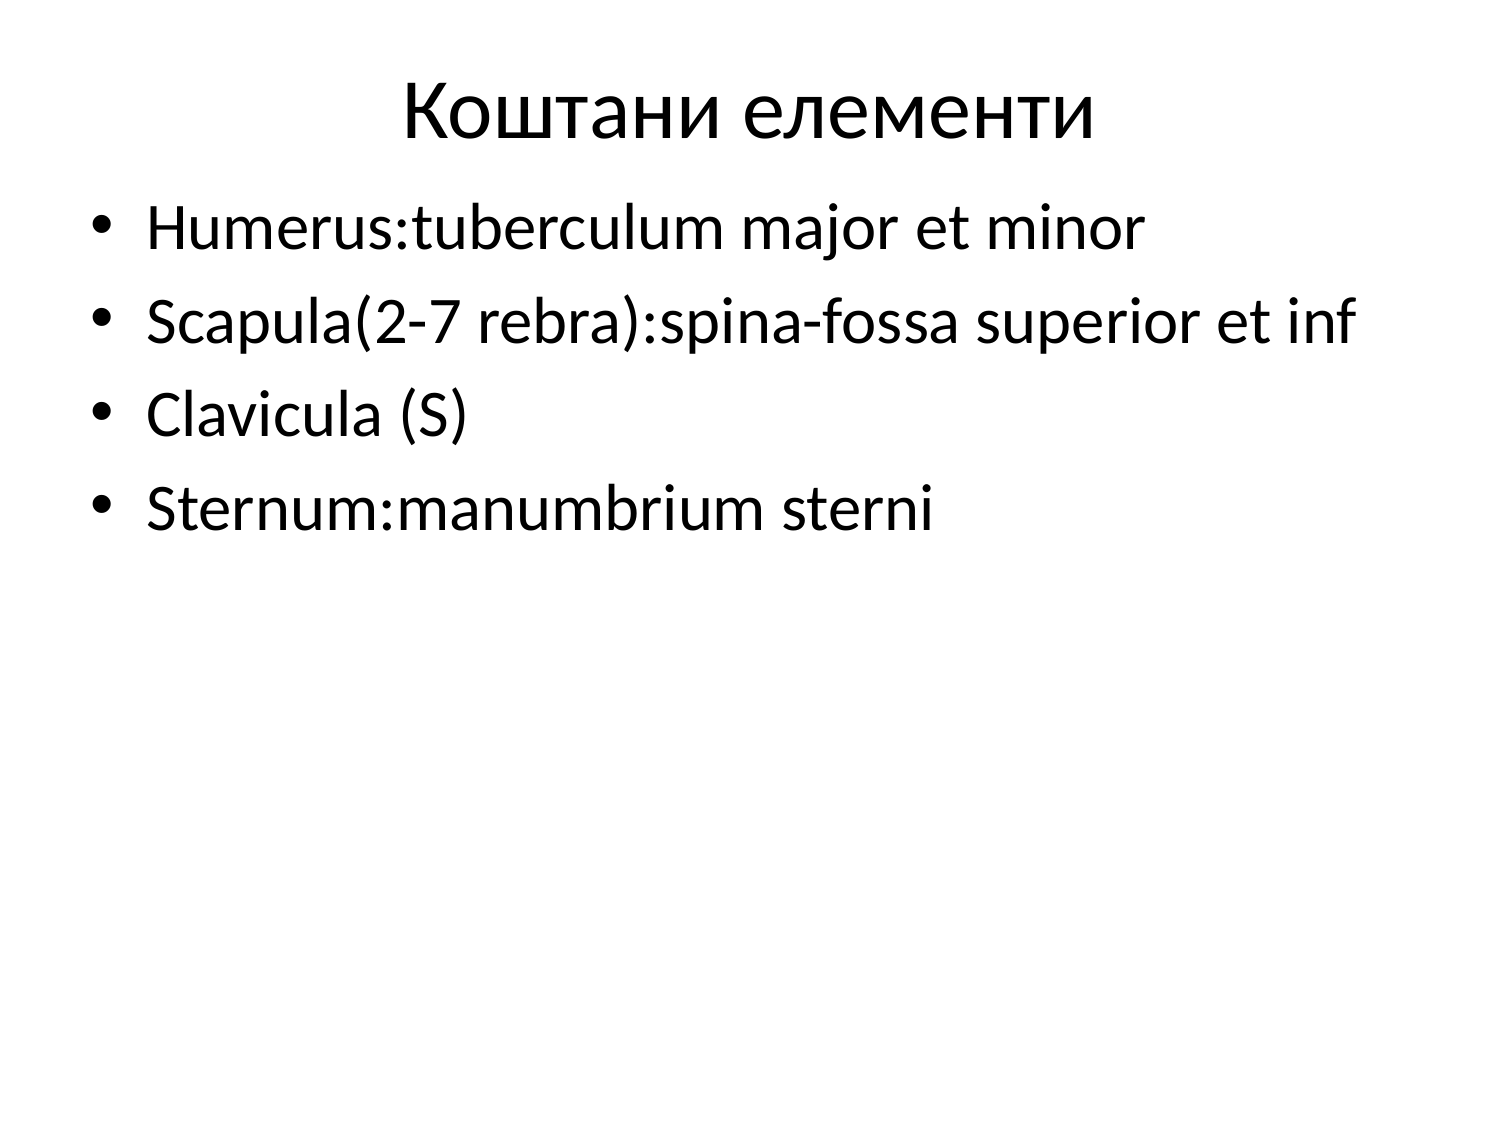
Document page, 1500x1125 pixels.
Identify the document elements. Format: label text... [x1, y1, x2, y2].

title Коштани елементи [75, 45, 1425, 164]
list Humerus:tuberculum major et minor Scapula(2-7 rebra):spina-fossa superior et inf Clavicula (S) Sternum:manumbrium sterni [75, 175, 1425, 1005]
